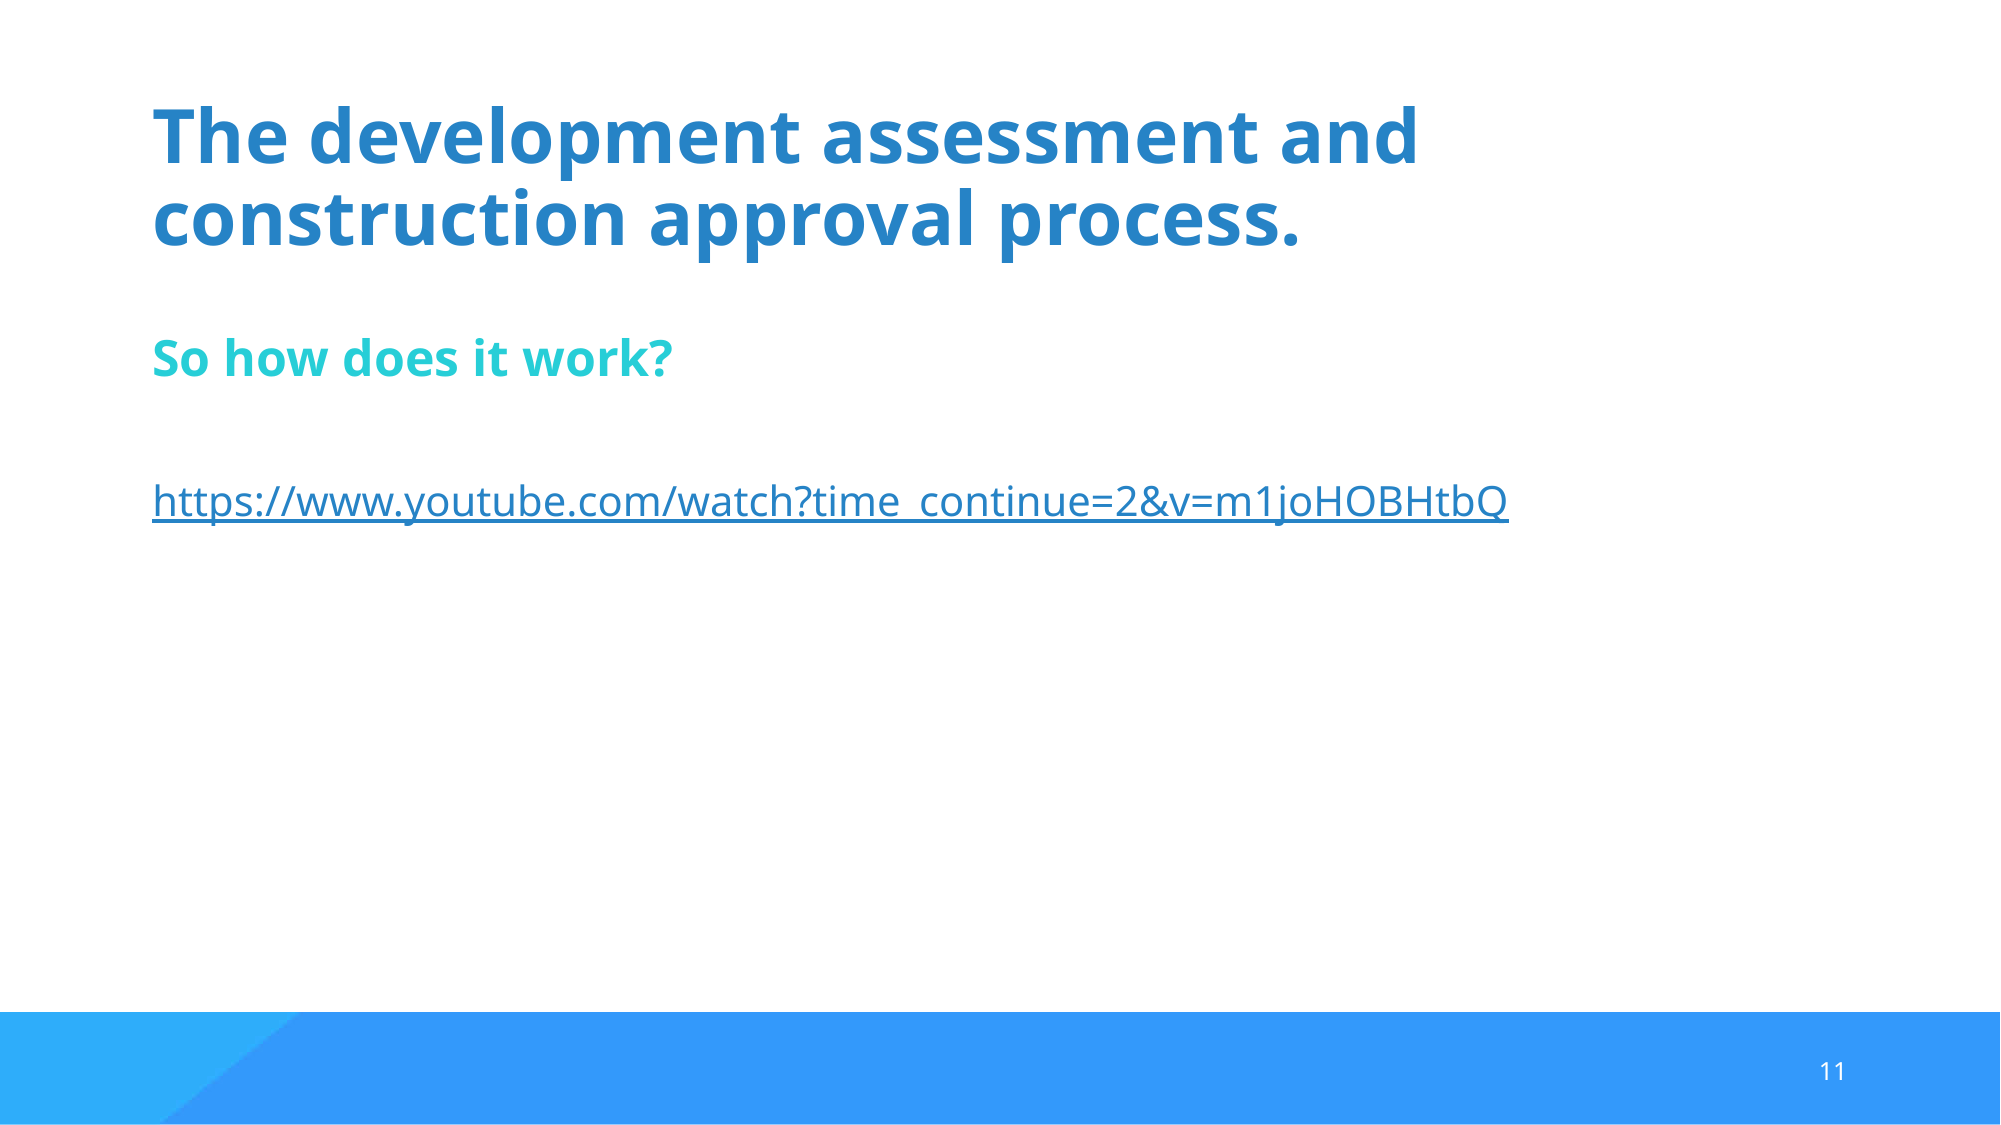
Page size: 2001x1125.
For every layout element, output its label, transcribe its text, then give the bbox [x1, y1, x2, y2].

text_box So how does it work? [137, 304, 1863, 417]
list https://www.youtube.com/watch?time_continue=2&v=m1joHOBHtbQ [137, 450, 1717, 581]
picture [0, 1012, 2000, 1125]
slide_number 11 [1412, 1042, 1863, 1103]
title The development assessment and construction approval process. [137, 73, 1863, 291]
